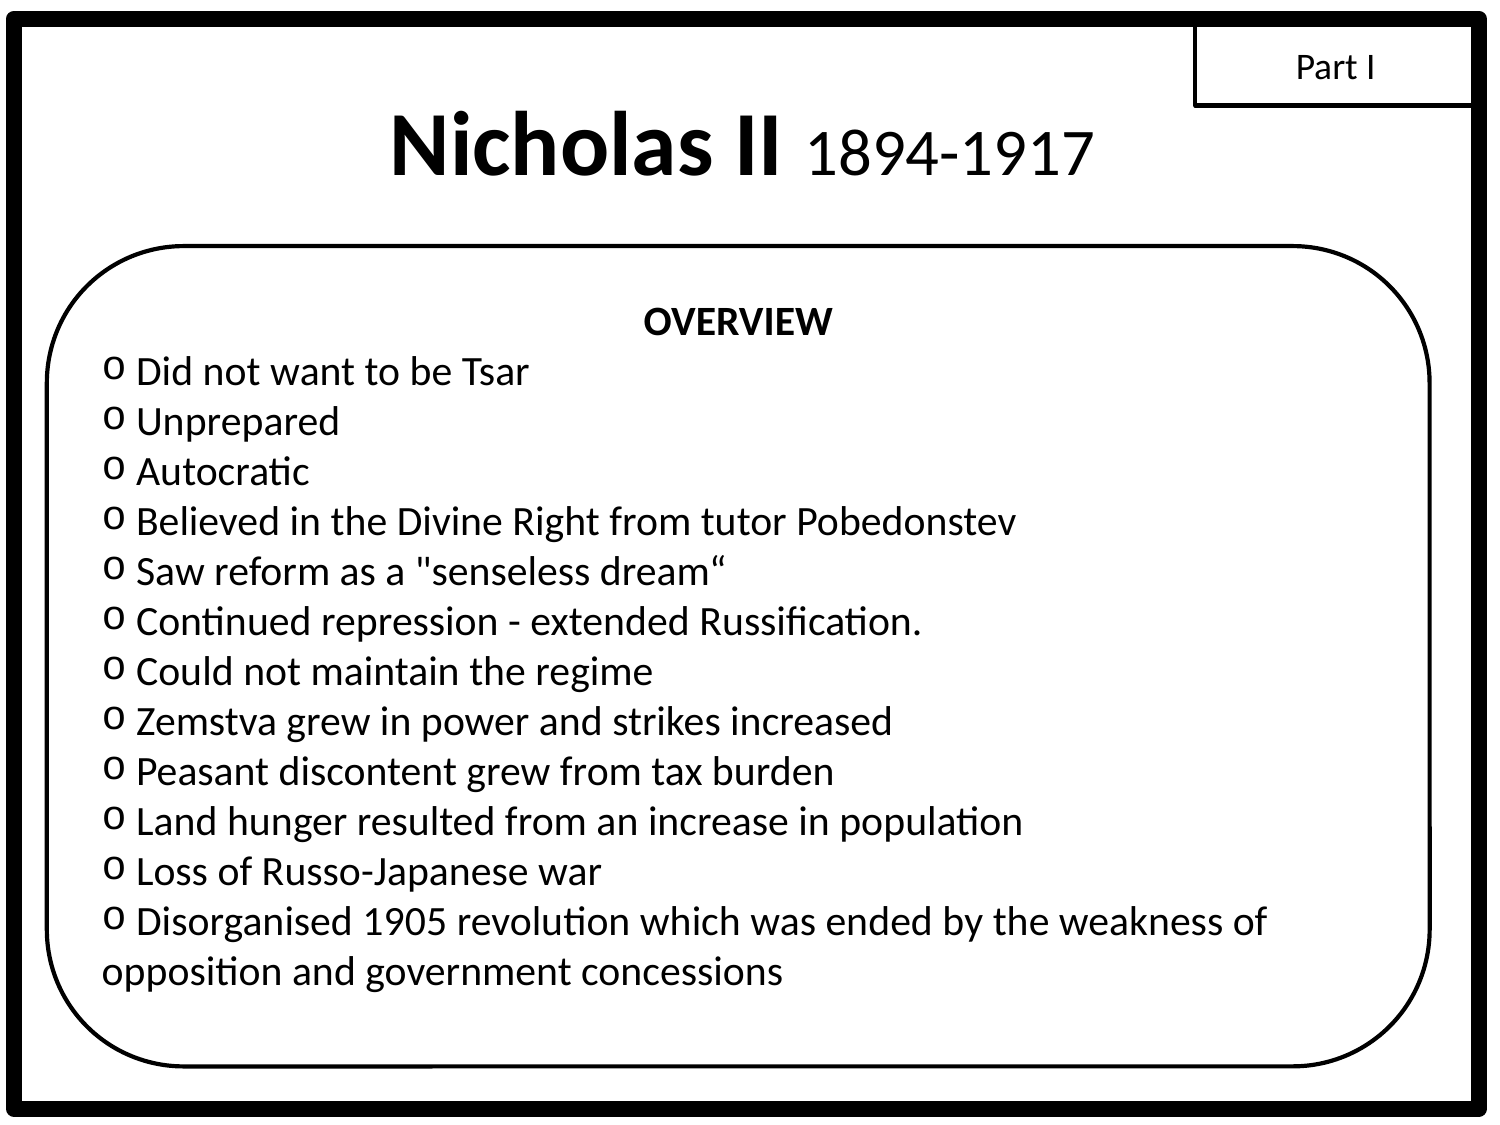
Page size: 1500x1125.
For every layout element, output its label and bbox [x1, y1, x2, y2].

text_box [12, 17, 1481, 1111]
